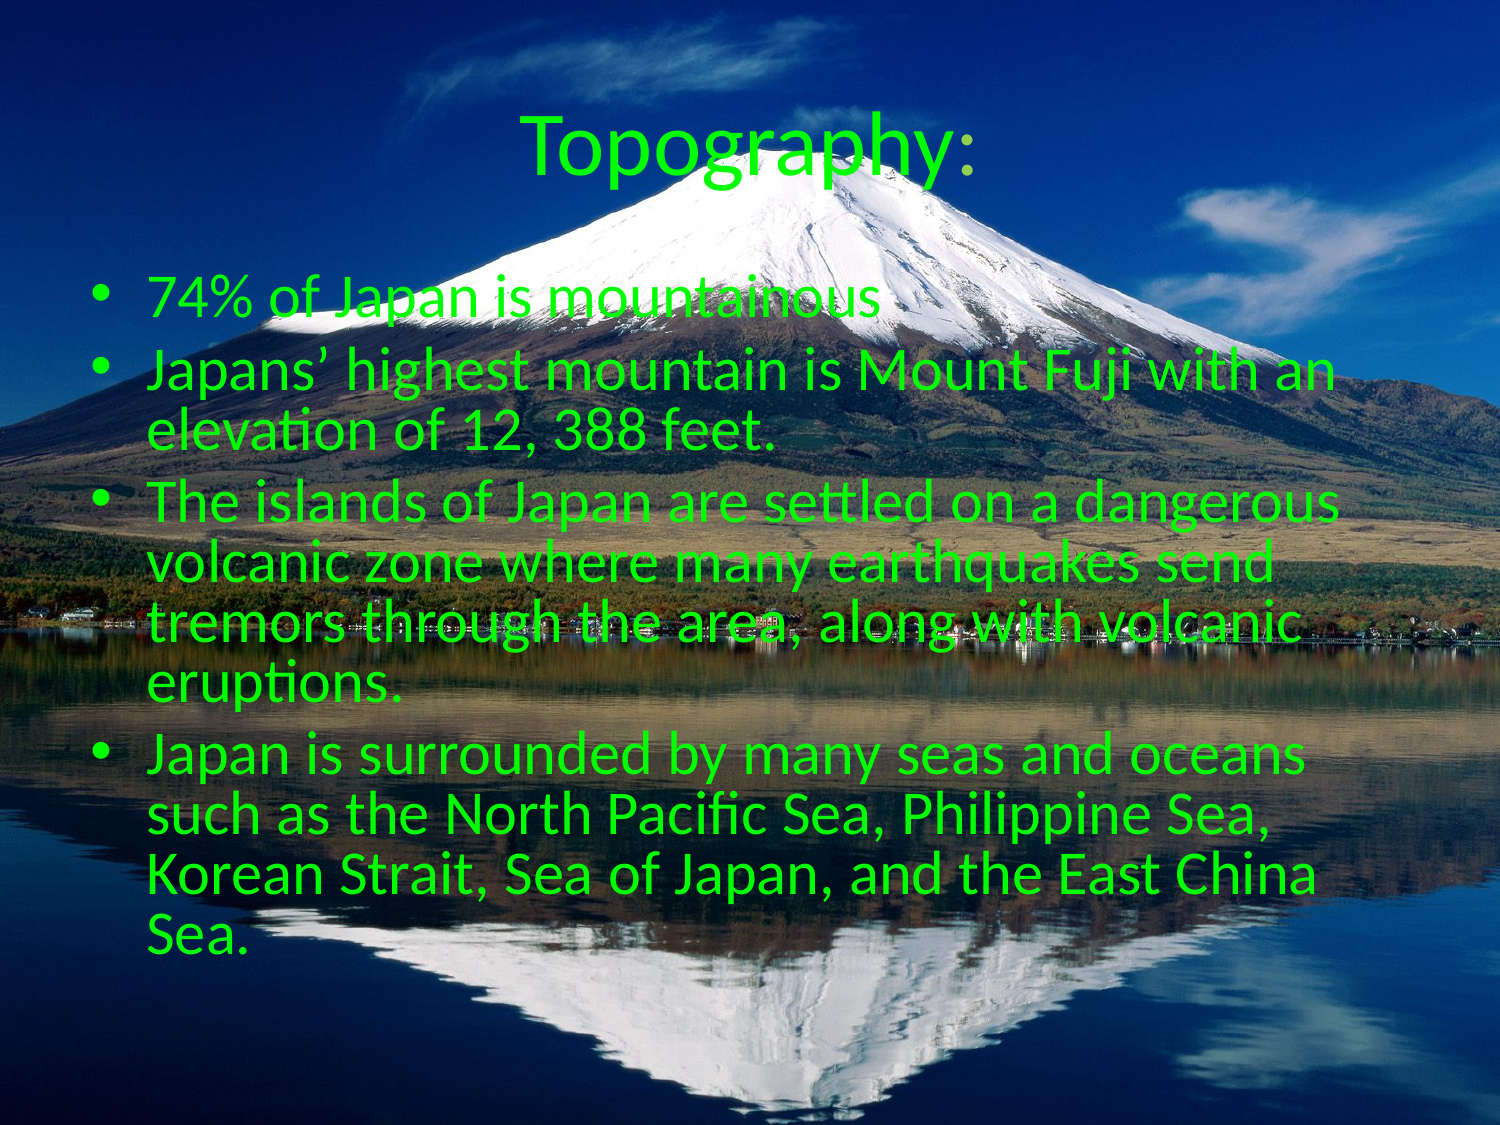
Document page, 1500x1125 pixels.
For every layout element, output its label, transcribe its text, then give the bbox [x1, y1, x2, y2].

picture [0, 0, 1500, 1125]
title Topography: [74, 44, 1426, 233]
list 74% of Japan is mountainous Japans’ highest mountain is Mount Fuji with an elevation of 12, 388 feet. The islands of Japan are settled on a dangerous volcanic zone where many earthquakes send tremors through the area, along with volcanic eruptions. Japan is surrounded by many seas and oceans such as the North Pacific Sea, Philippine Sea, Korean Strait, Sea of Japan, and the East China Sea. [74, 262, 1426, 1006]
